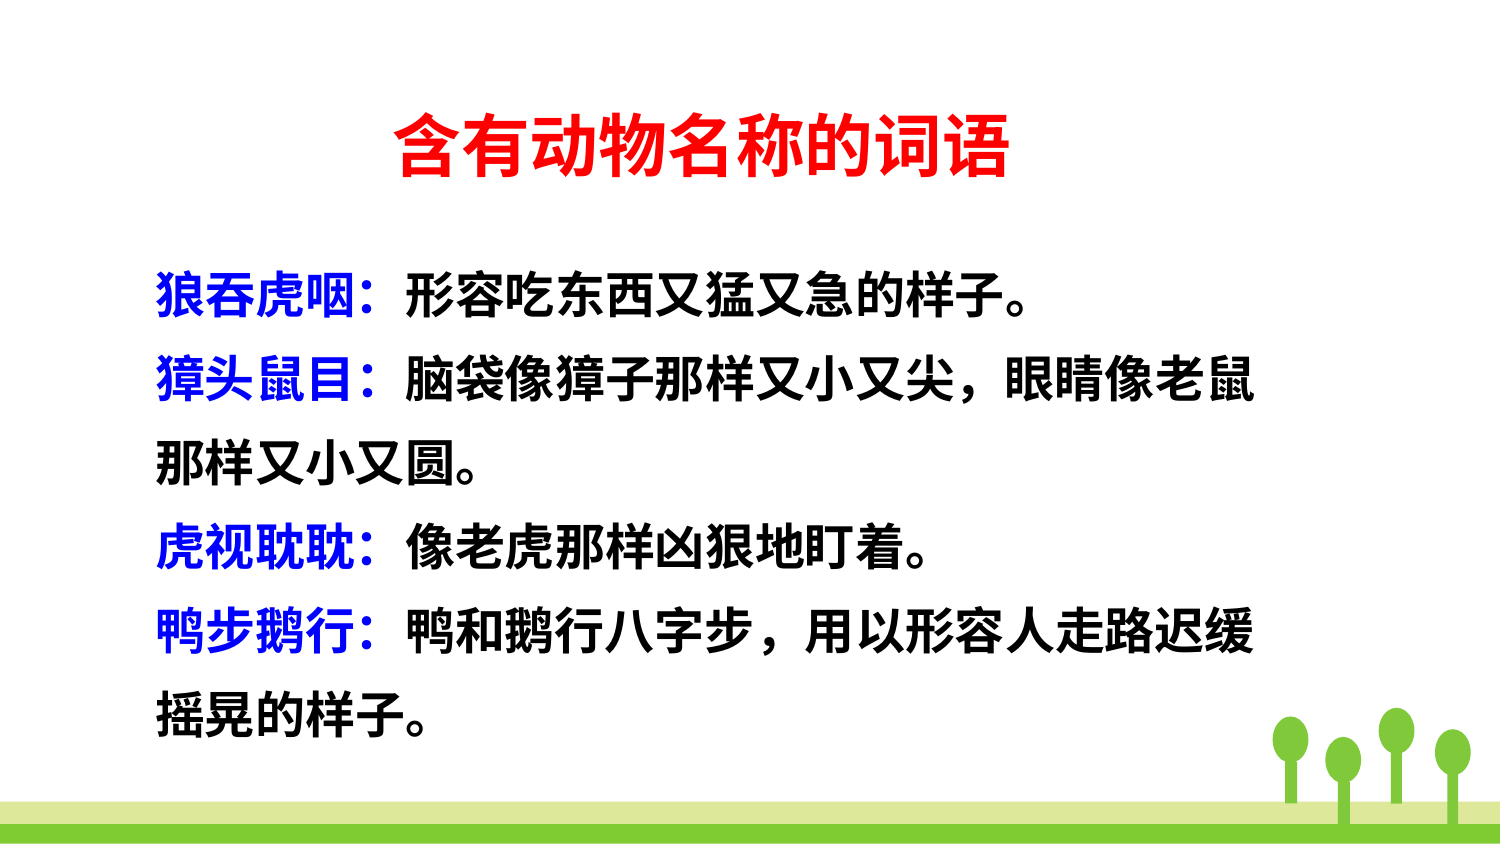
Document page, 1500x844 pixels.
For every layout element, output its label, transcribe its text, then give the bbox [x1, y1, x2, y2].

text_box 狼吞虎咽：形容吃东西又猛又急的样子。 獐头鼠目：脑袋像獐子那样又小又尖，眼睛像老鼠那样又小又圆。 虎视耽耽：像老虎那样凶狠地盯着。 鸭步鹅行：鸭和鹅行八字步，用以形容人走路迟缓摇晃的样子。 [155, 231, 1269, 751]
picture [0, 0, 1500, 801]
text_box 含有动物名称的词语 [381, 97, 1023, 191]
